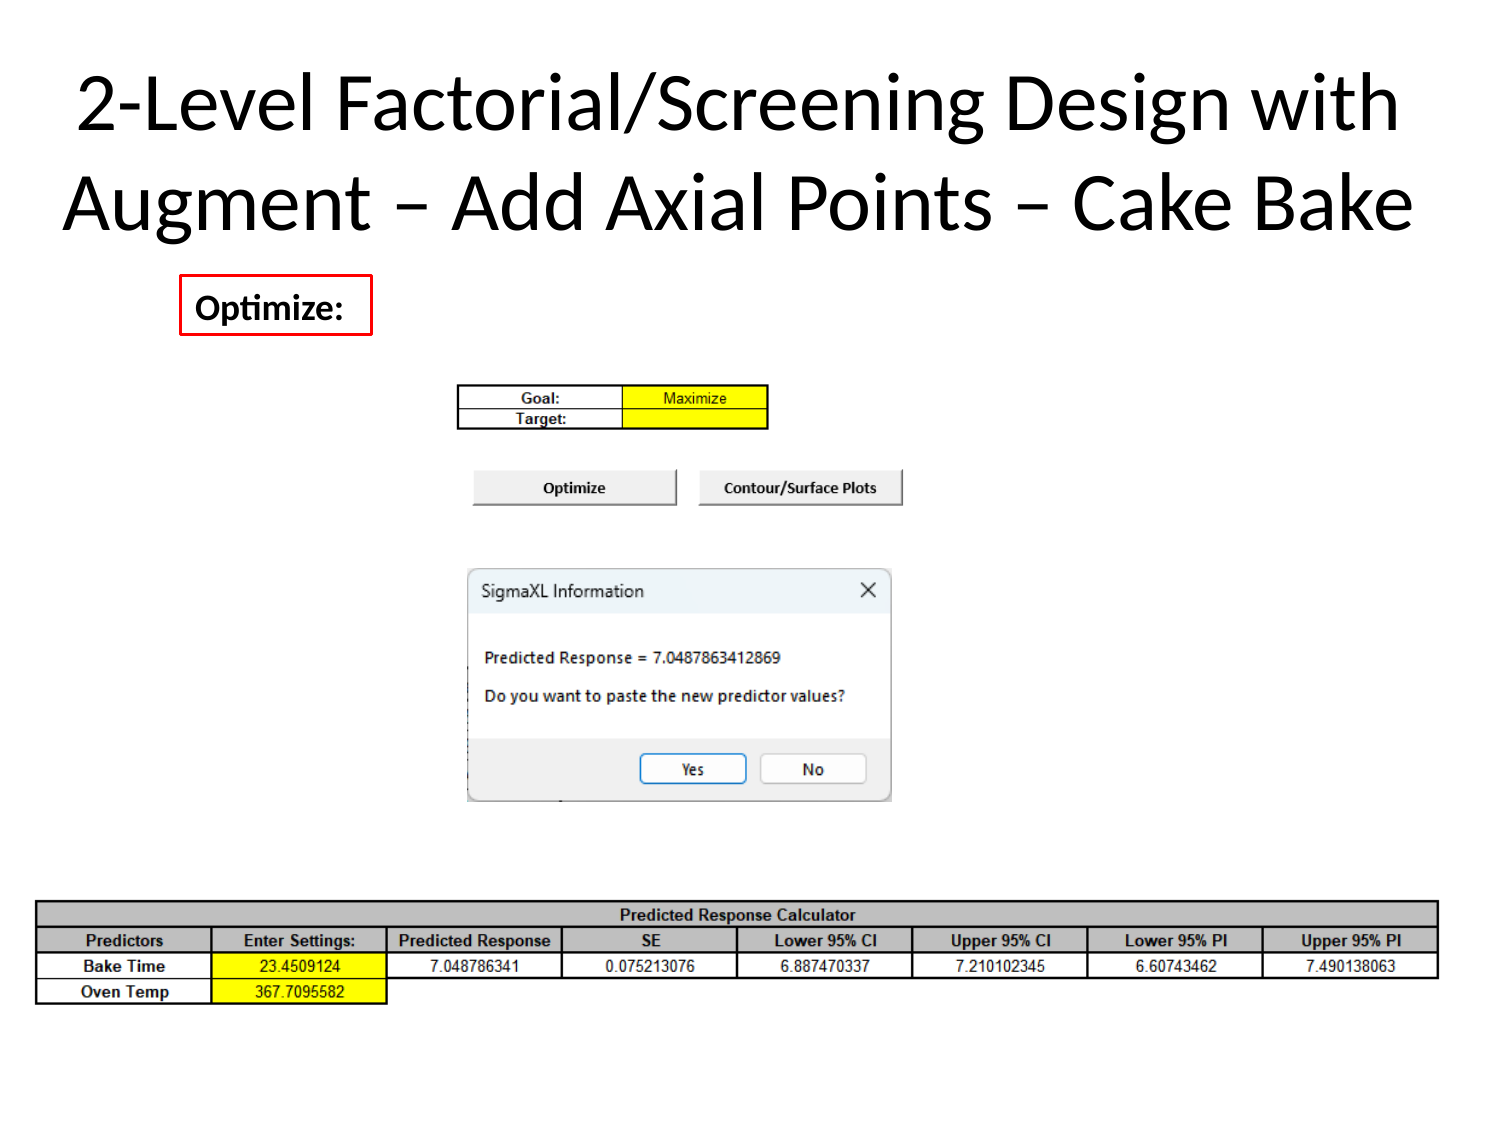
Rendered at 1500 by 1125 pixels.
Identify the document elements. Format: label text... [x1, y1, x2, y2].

picture [23, 894, 1451, 1011]
title 2-Level Factorial/Screening Design with Augment – Add Axial Points – Cake Bake [0, 39, 1500, 153]
picture [449, 381, 911, 508]
picture [467, 568, 892, 802]
text_box Optimize: [180, 275, 372, 335]
